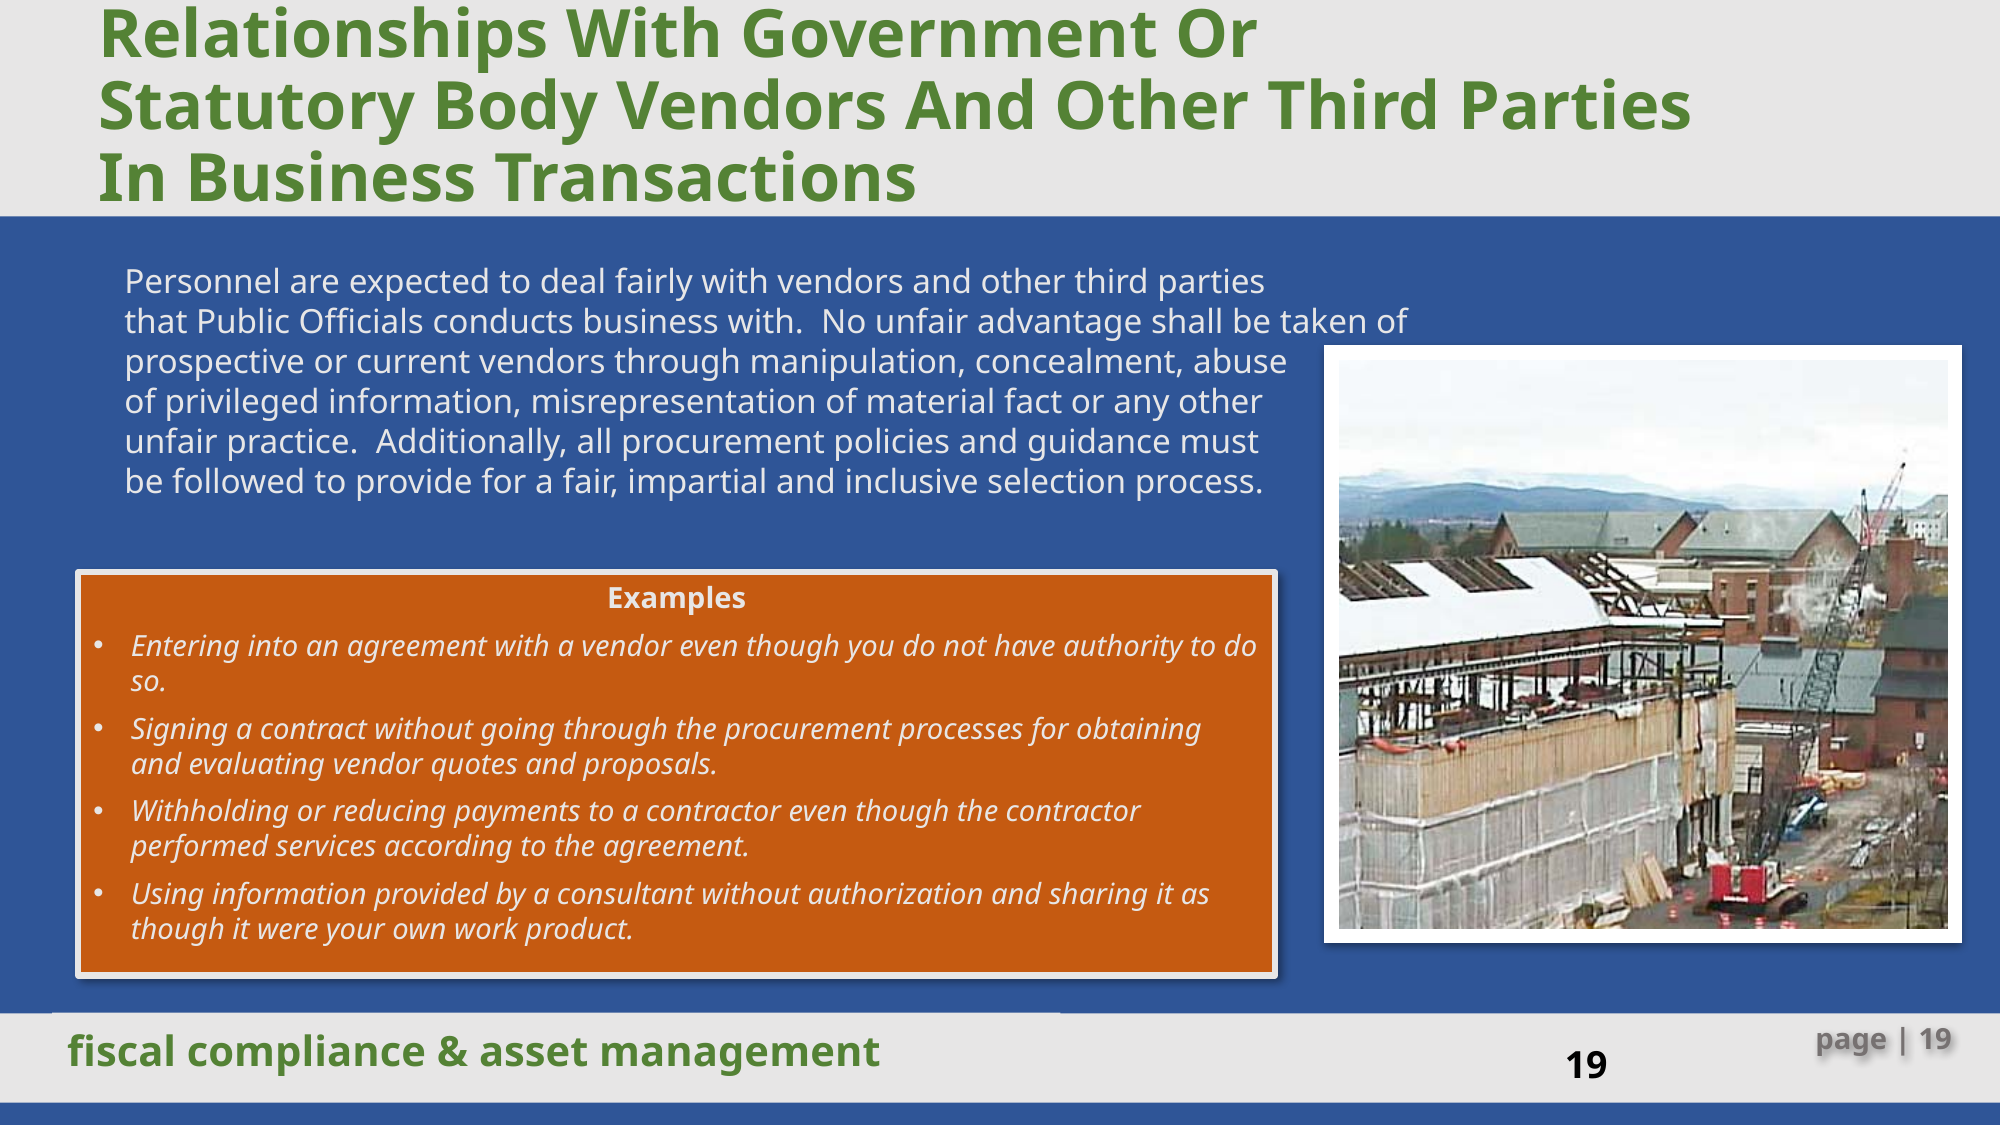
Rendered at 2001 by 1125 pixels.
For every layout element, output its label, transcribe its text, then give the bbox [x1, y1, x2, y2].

picture [1338, 359, 1948, 929]
text_box fiscal compliance & asset management [52, 1012, 1061, 1094]
list Personnel are expected to deal fairly with vendors and other third parties that Public Officials conducts business with. No unfair advantage shall be taken of prospective or current vendors through manipulation, concealment, abuse of privileged information, misrepresentation of material fact or any other unfair practice. Additionally, all procurement policies and guidance must be followed to provide for a fair, impartial and inclusive selection process. [109, 252, 1920, 1013]
text_box Examples Entering into an agreement with a vendor even though you do not have authority to do so. Signing a contract without going through the procurement processes for obtaining and evaluating vendor quotes and proposals. Withholding or reducing payments to a contractor even though the contractor performed services according to the agreement. Using information provided by a consultant without authorization and sharing it as though it were your own work product. [78, 572, 1275, 976]
slide_number 19 [1550, 1033, 2000, 1094]
title Relationships With Government Or Statutory Body Vendors And Other Third Parties In Business Transactions [0, 0, 2000, 217]
